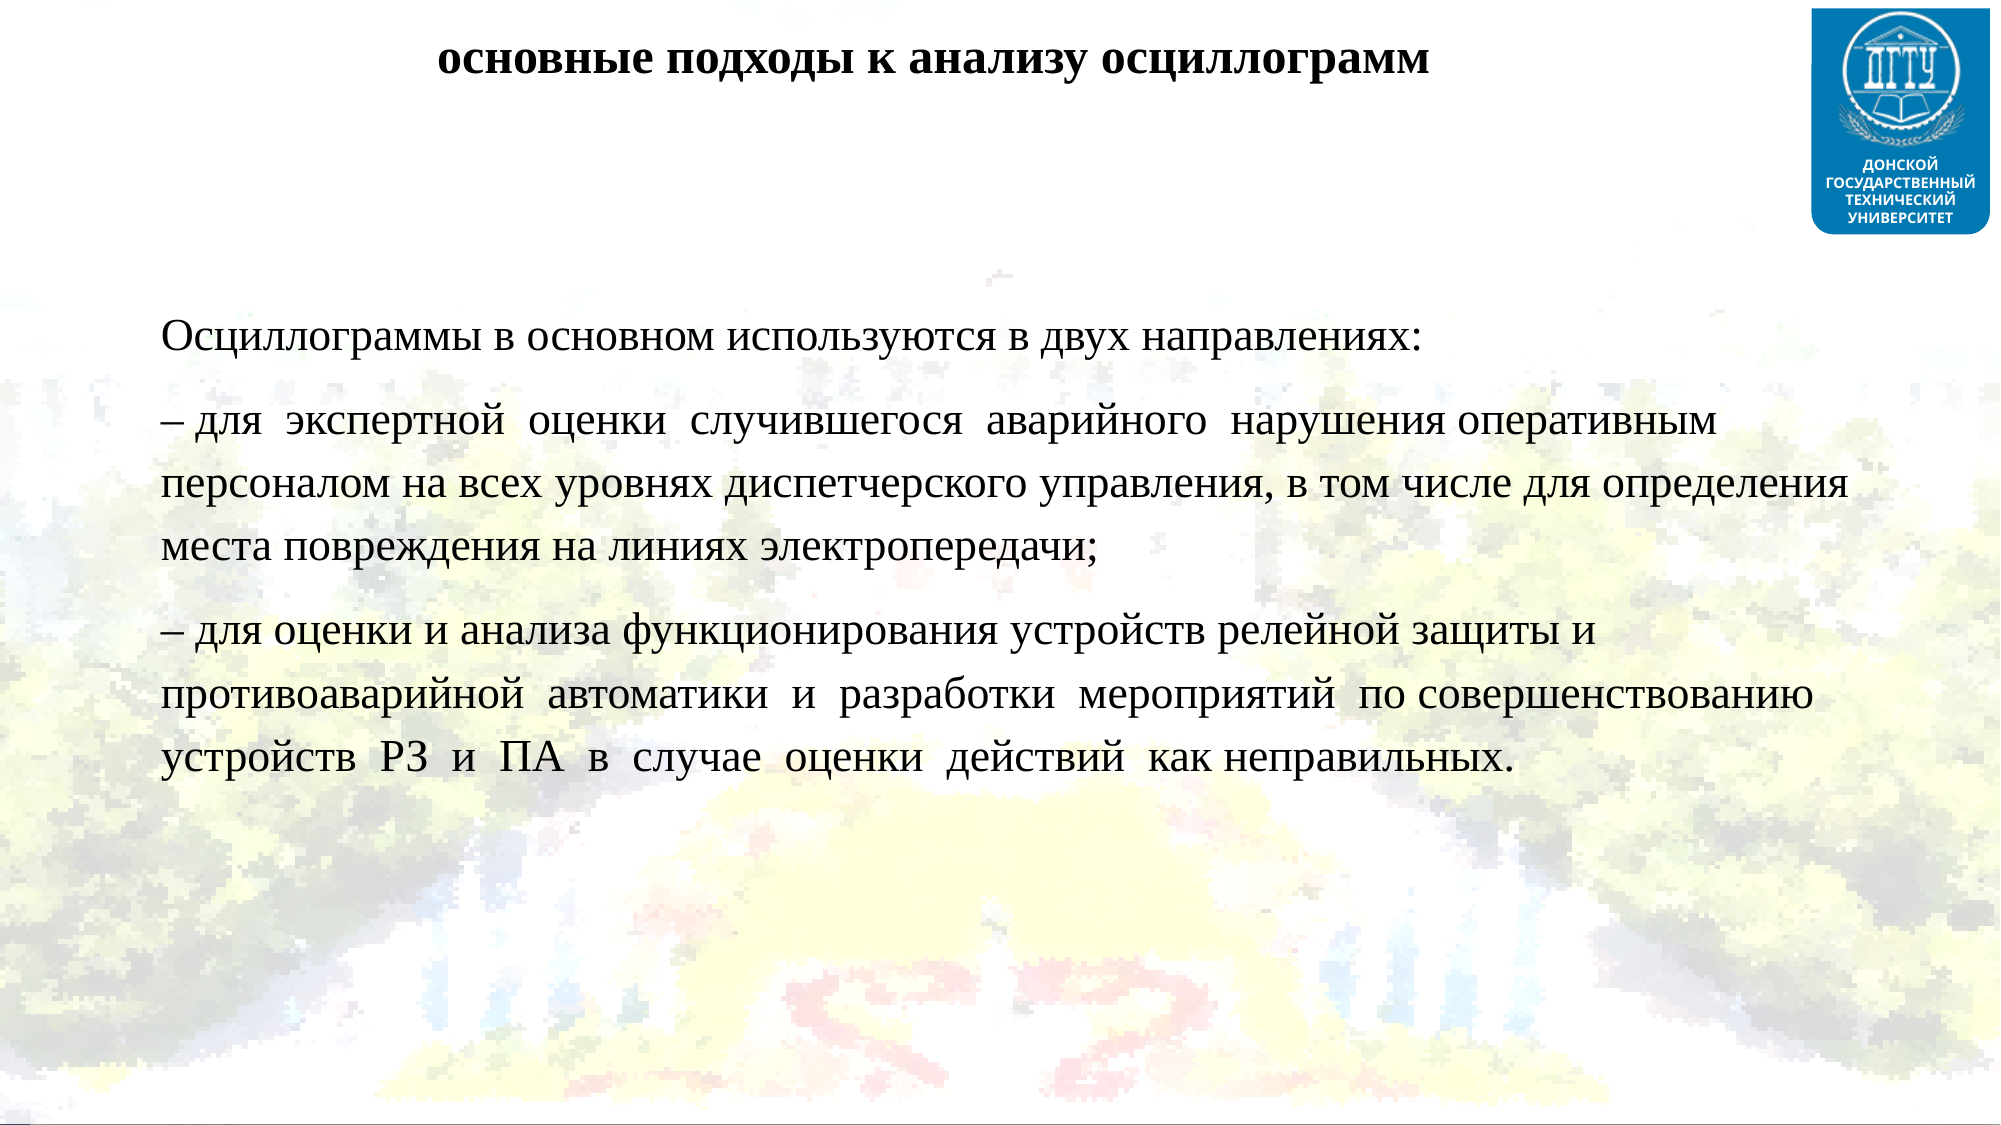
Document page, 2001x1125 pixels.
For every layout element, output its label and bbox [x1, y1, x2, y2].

text_box [1801, 8, 2000, 236]
picture [0, 0, 2000, 1125]
